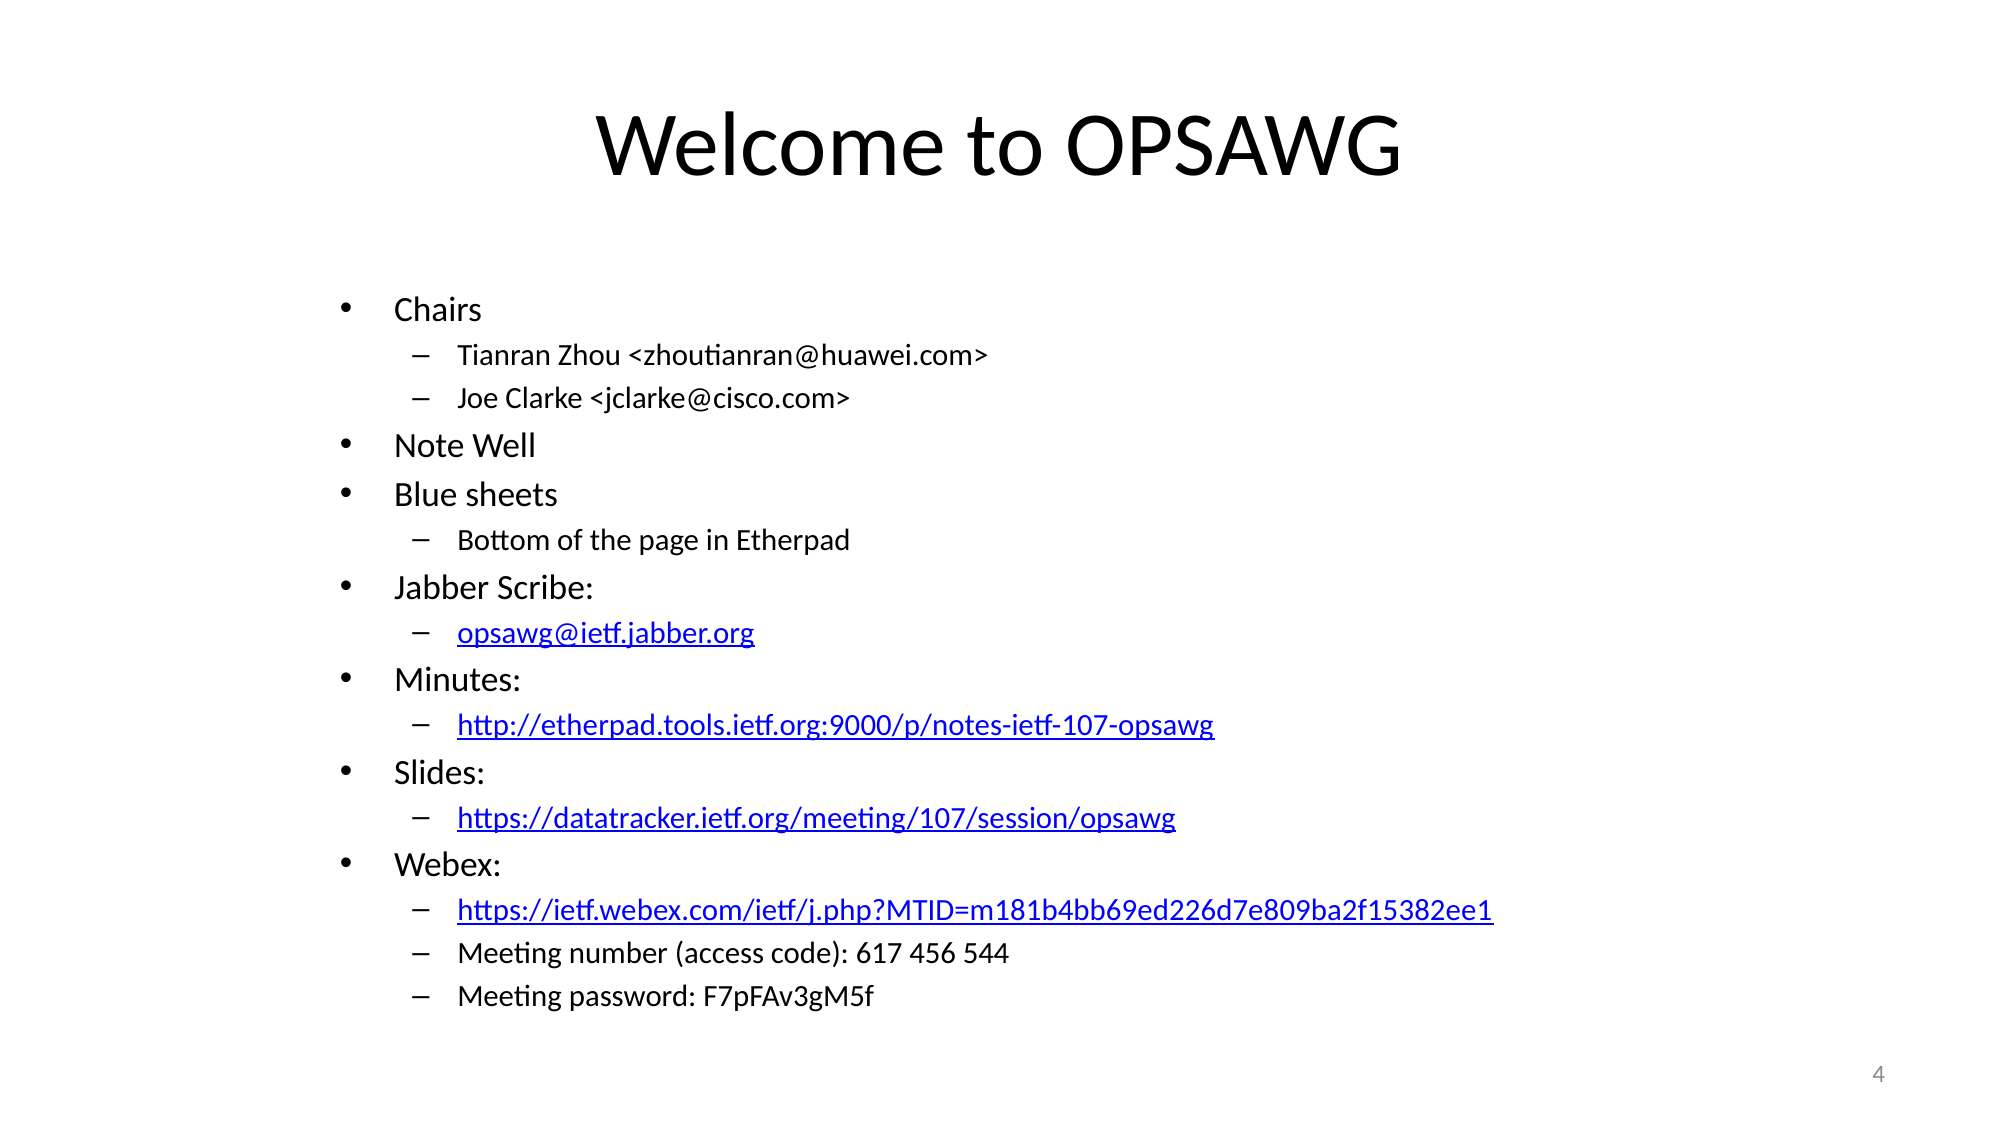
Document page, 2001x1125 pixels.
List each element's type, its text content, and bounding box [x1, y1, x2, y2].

list Chairs Tianran Zhou <zhoutianran@huawei.com> Joe Clarke <jclarke@cisco.com> Note Well Blue sheets Bottom of the page in Etherpad Jabber Scribe: opsawg@ietf.jabber.org Minutes: http://etherpad.tools.ietf.org:9000/p/notes-ietf-107-opsawg Slides: https://datatracker.ietf.org/meeting/107/session/opsawg Webex: https://ietf.webex.com/ietf/j.php?MTID=m181b4bb69ed226d7e809ba2f15382ee1 Meeting number (access code): 617 456 544 Meeting password: F7pFAv3gM5f [324, 278, 1675, 1035]
title Welcome to OPSAWG [99, 45, 1900, 233]
slide_number 4 [1433, 1042, 1900, 1103]
